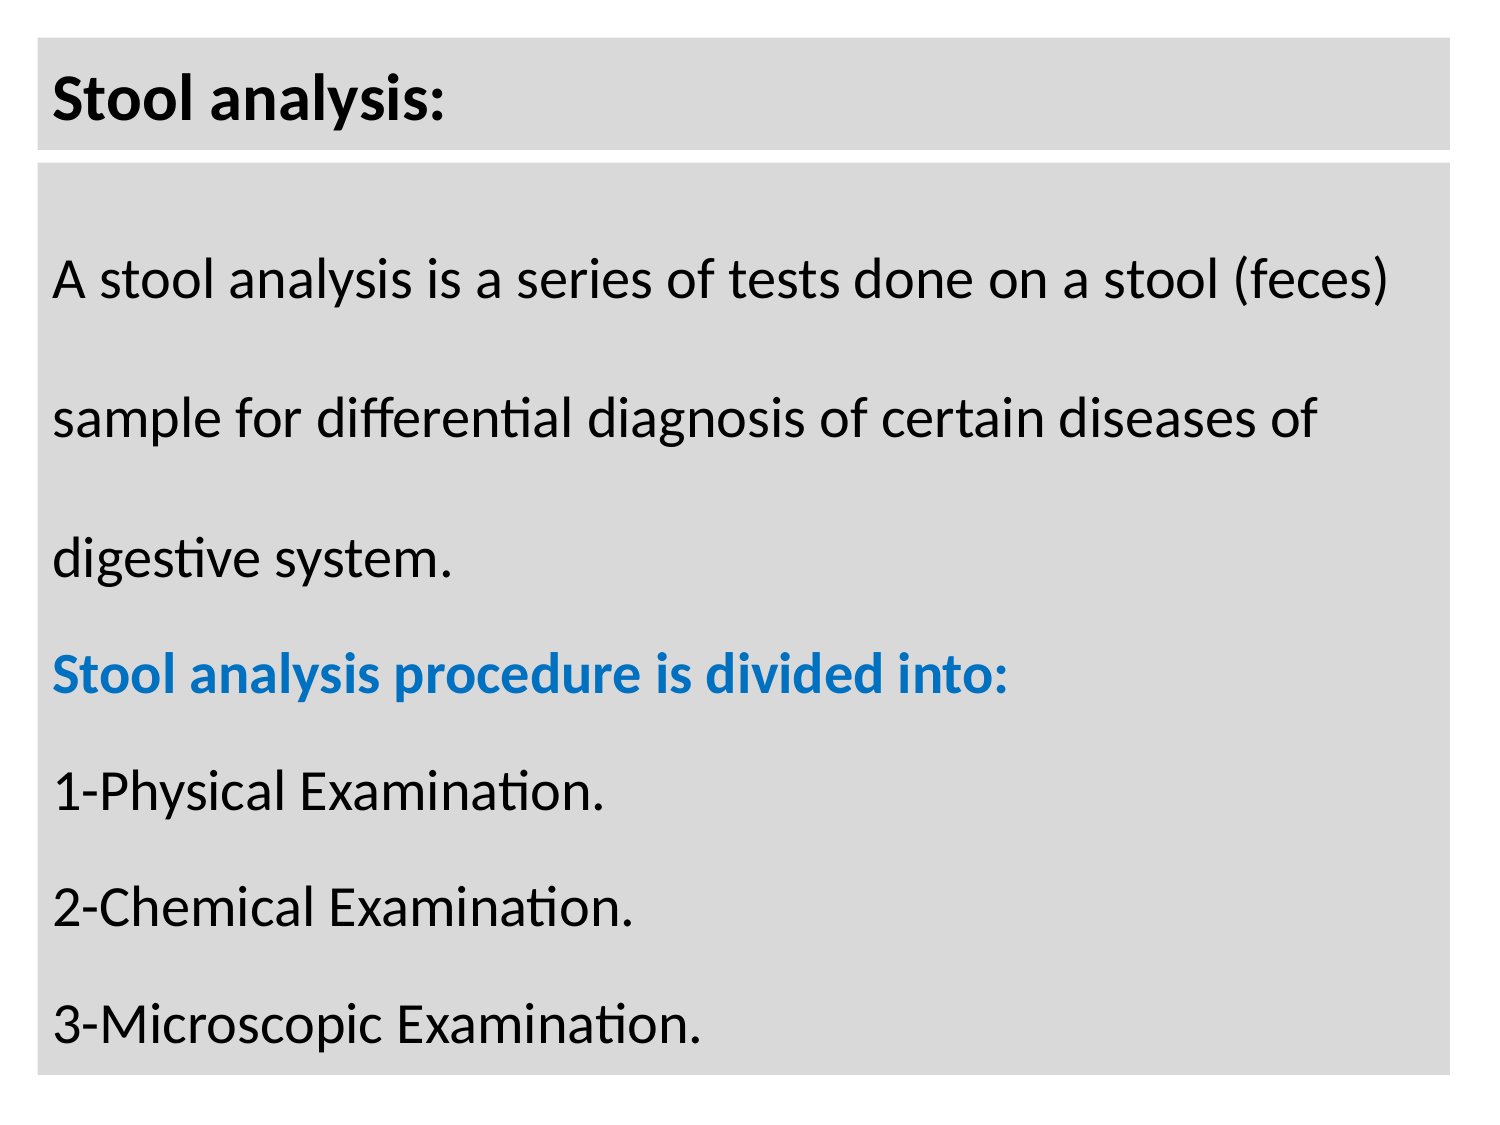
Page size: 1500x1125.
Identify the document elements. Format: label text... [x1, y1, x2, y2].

title Stool analysis: [37, 37, 1450, 150]
subtitle A stool analysis is a series of tests done on a stool (feces) sample for differential diagnosis of certain diseases of digestive system. Stool analysis procedure is divided into: 1-Physical Examination. 2-Chemical Examination. 3-Microscopic Examination. [37, 162, 1450, 1075]
